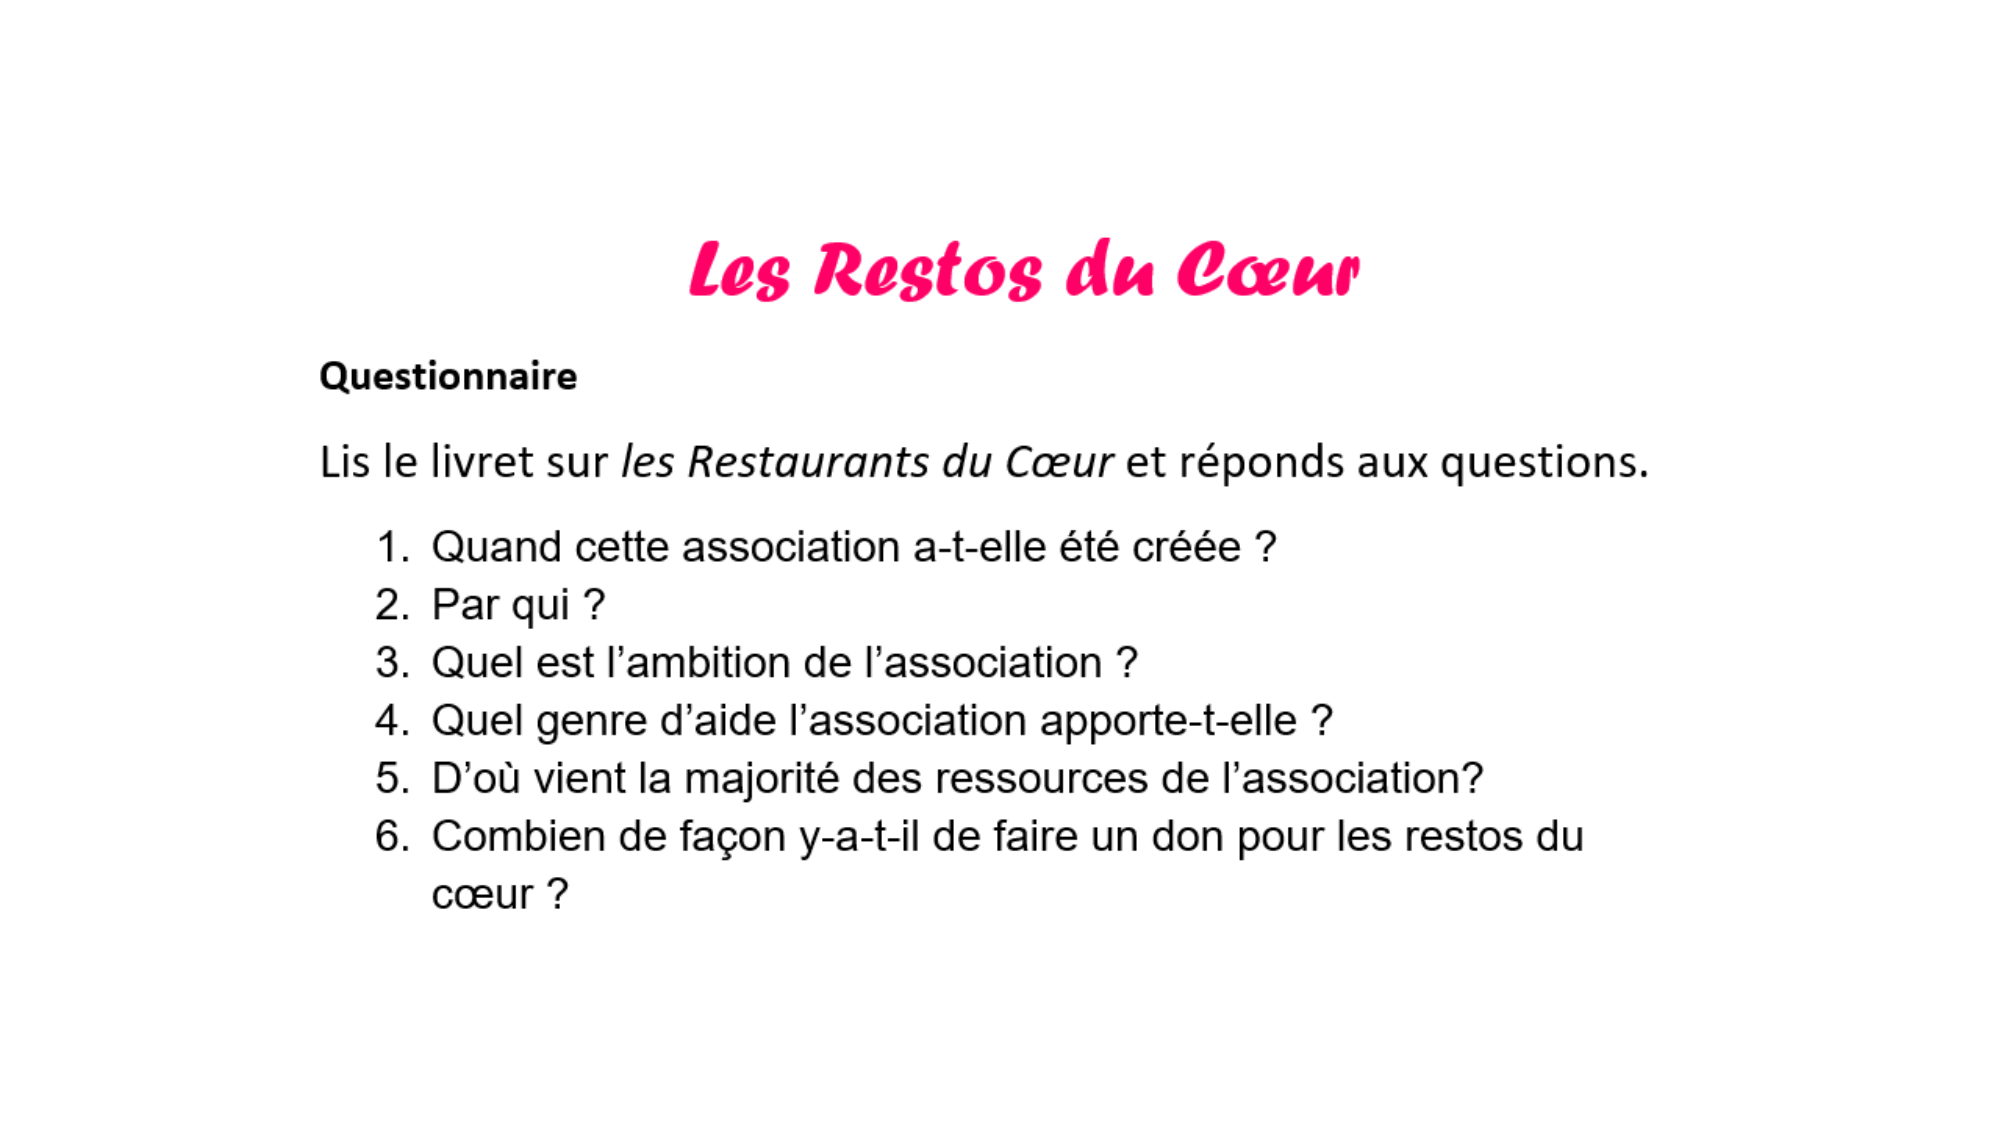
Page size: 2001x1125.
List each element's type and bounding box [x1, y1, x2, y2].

picture [205, 202, 1795, 923]
